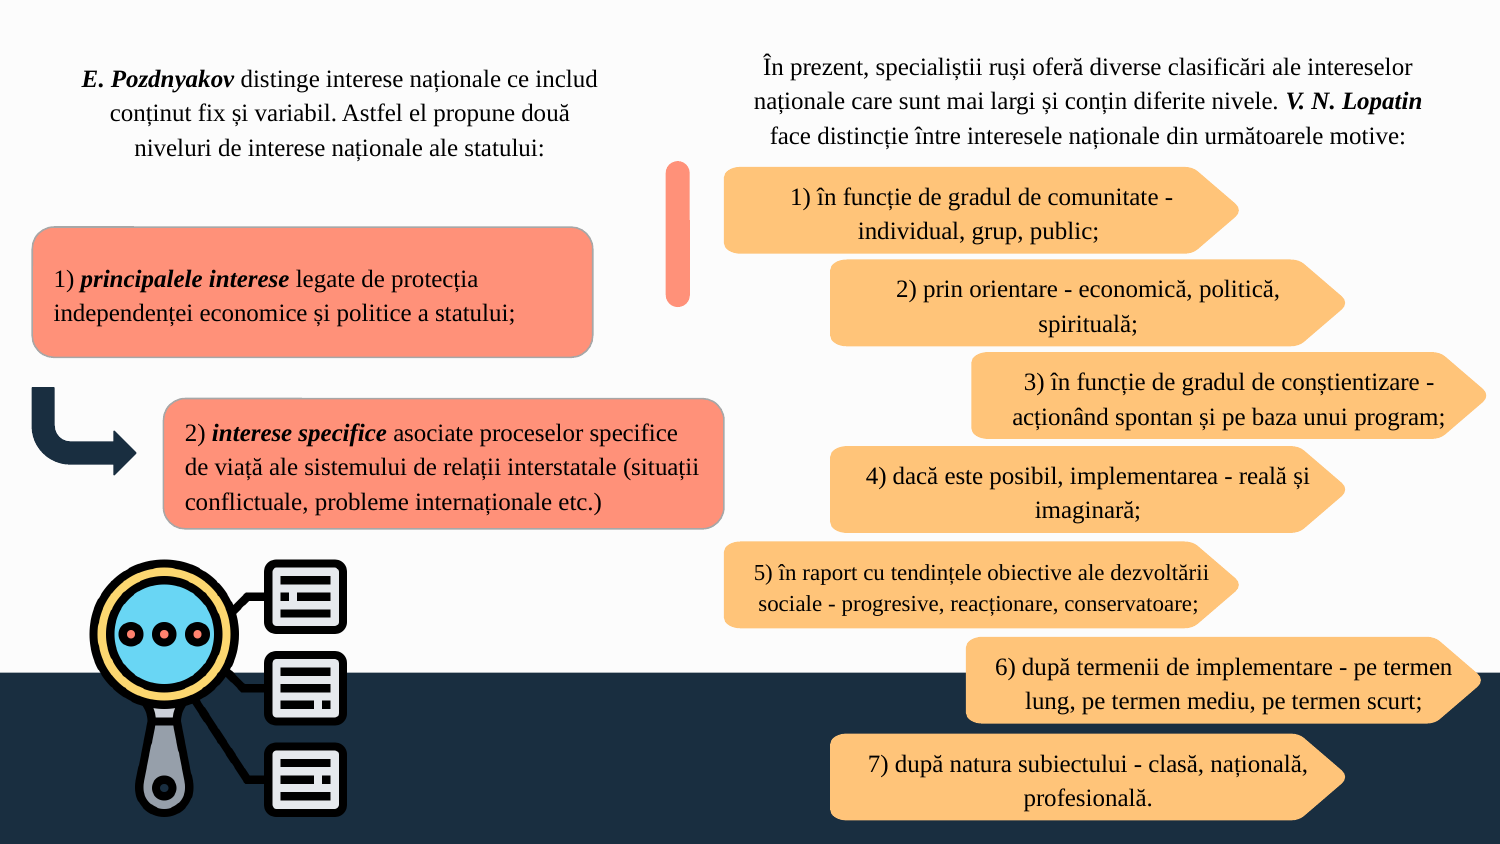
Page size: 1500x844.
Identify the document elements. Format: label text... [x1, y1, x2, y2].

picture [85, 555, 351, 821]
text_box 1) în funcție de gradul de comunitate - individual, grup, public; [723, 166, 1239, 254]
text_box [32, 387, 136, 475]
text_box 6) după termenii de implementare - pe termen lung, pe termen mediu, pe termen scurt; [965, 636, 1481, 724]
text_box 2) prin orientare - economică, politică, spirituală; [830, 259, 1346, 347]
text_box 3) în funcție de gradul de conștientizare - acționând spontan și pe baza unui program; [971, 352, 1487, 439]
text_box 5) în raport cu tendințele obiective ale dezvoltării sociale - progresive, reacționare, conservatoare; [723, 541, 1239, 629]
text_box 4) dacă este posibil, implementarea - reală și imaginară; [830, 446, 1346, 533]
text_box 7) după natura subiectului - clasă, națională, profesională. [830, 733, 1346, 821]
text_box 2) interese specifice asociate proceselor specifice de viață ale sistemului de relații interstatale (situații conflictuale, probleme internaționale etc.) [163, 398, 724, 529]
text_box În prezent, specialiștii ruși oferă diverse clasificări ale intereselor naționale care sunt mai largi și conțin diferite nivele. V. N. Lopatin face distincție între interesele naționale din următoarele motive: [719, 30, 1457, 165]
text_box E. Pozdnyakov distinge interese naționale ce includ conținut fix și variabil. Astfel el propune două niveluri de interese naționale ale statului: [65, 42, 615, 177]
text_box 1) principalele interese legate de protecția independenței economice și politice a statului; [32, 227, 593, 358]
